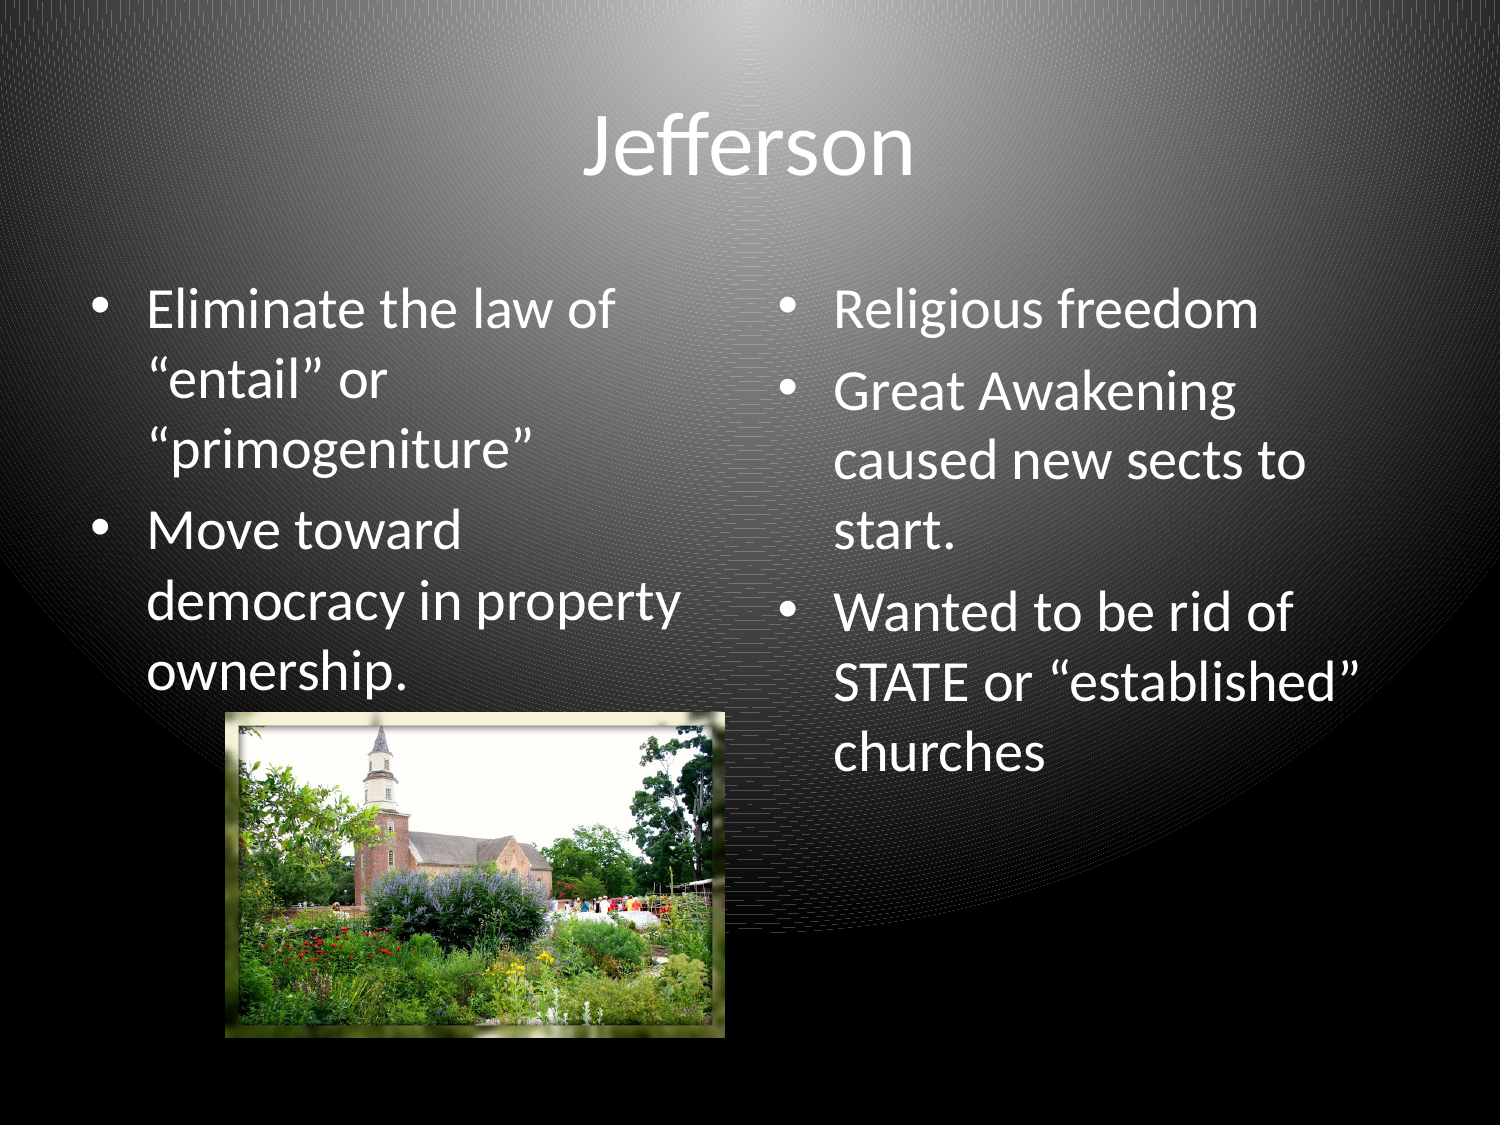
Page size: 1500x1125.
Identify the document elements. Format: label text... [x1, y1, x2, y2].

title Jefferson [75, 45, 1425, 233]
list Eliminate the law of “entail” or “primogeniture” Move toward democracy in property ownership. [75, 262, 738, 1005]
list Religious freedom Great Awakening caused new sects to start. Wanted to be rid of STATE or “established” churches [762, 262, 1425, 1005]
picture [224, 712, 726, 1038]
